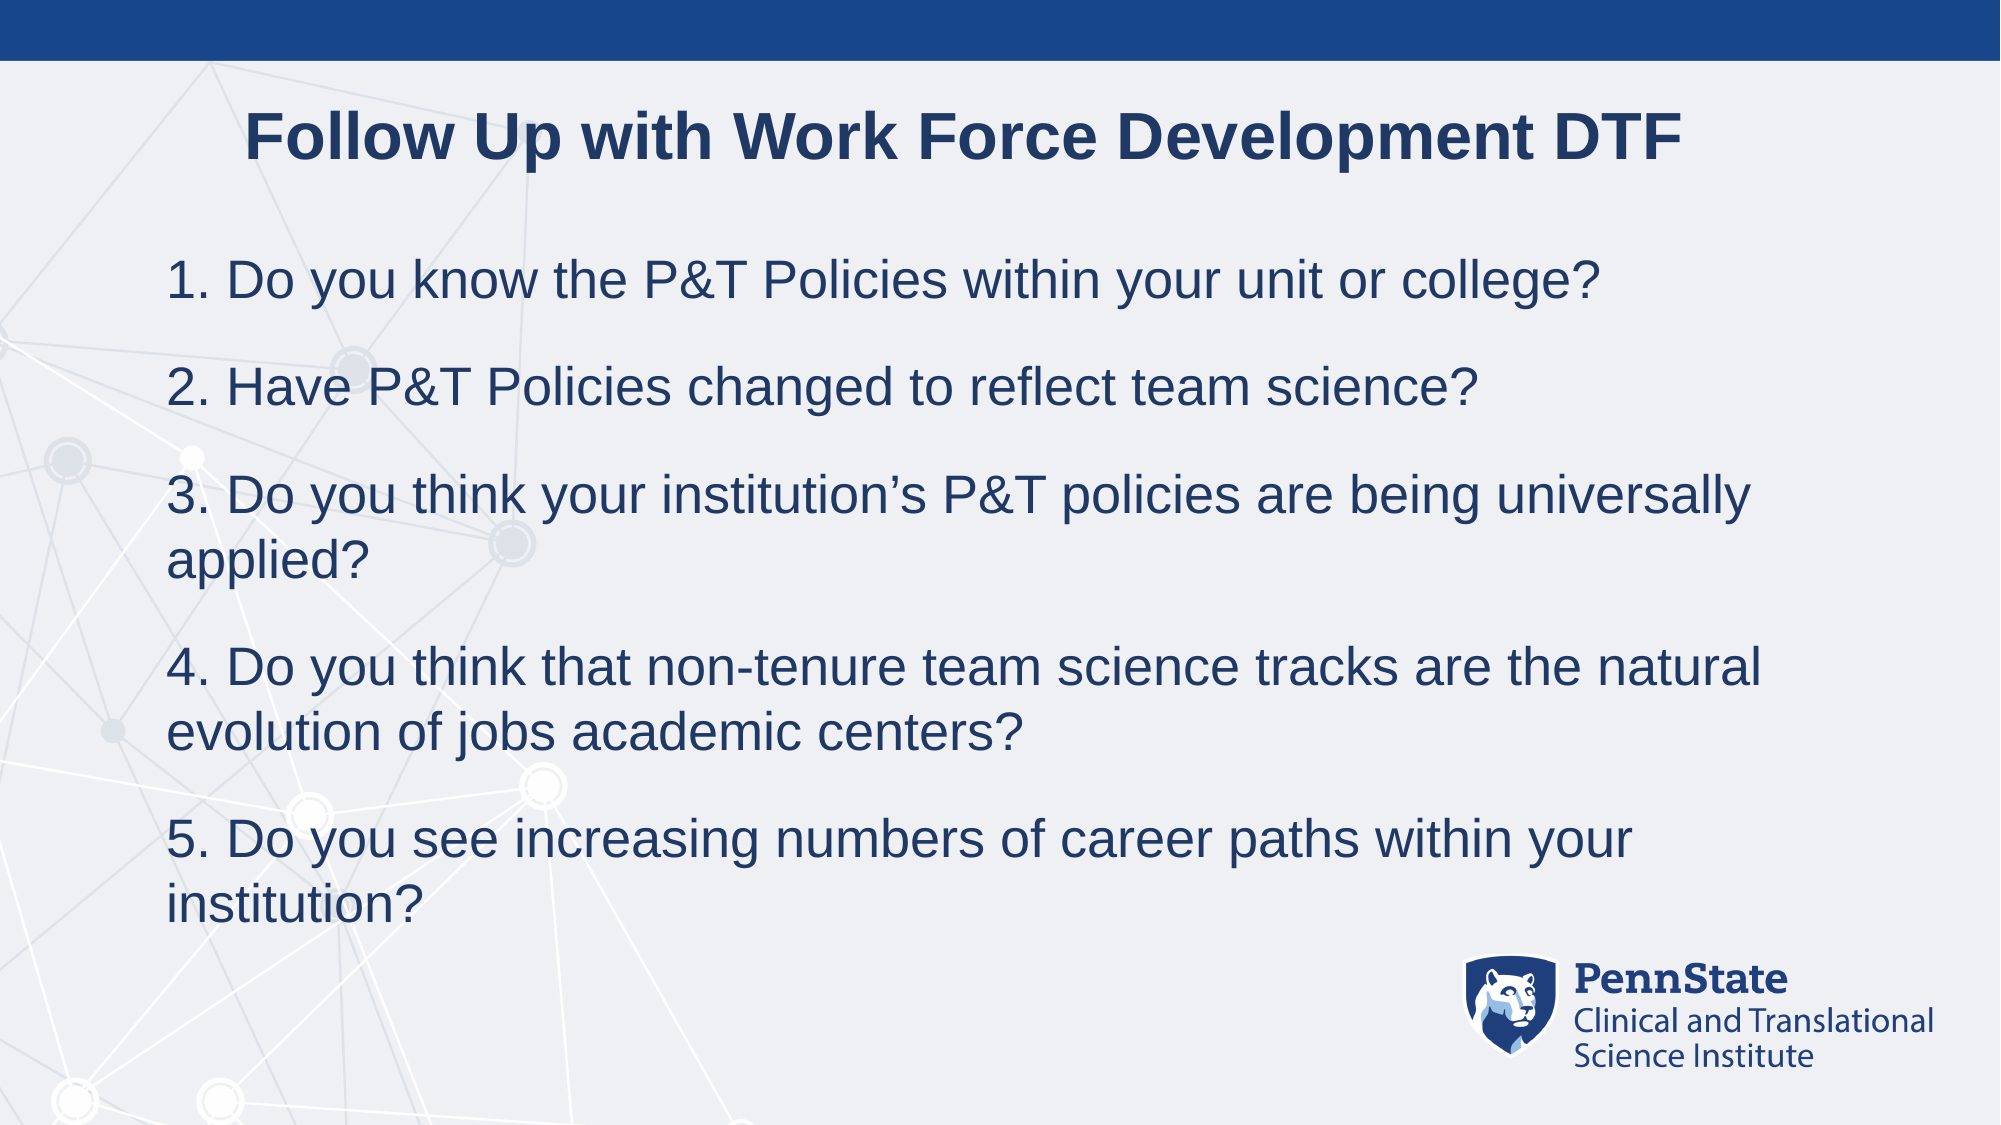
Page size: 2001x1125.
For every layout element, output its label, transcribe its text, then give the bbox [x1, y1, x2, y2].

list 1. Do you know the P&T Policies within your unit or college? 2. Have P&T Policies changed to reflect team science? 3. Do you think your institution’s P&T policies are being universally applied? 4. Do you think that non-tenure team science tracks are the natural evolution of jobs academic centers? 5. Do you see increasing numbers of career paths within your institution? [151, 236, 1863, 947]
picture [0, 0, 2000, 1125]
title Follow Up with Work Force Development DTF [66, 68, 1863, 199]
